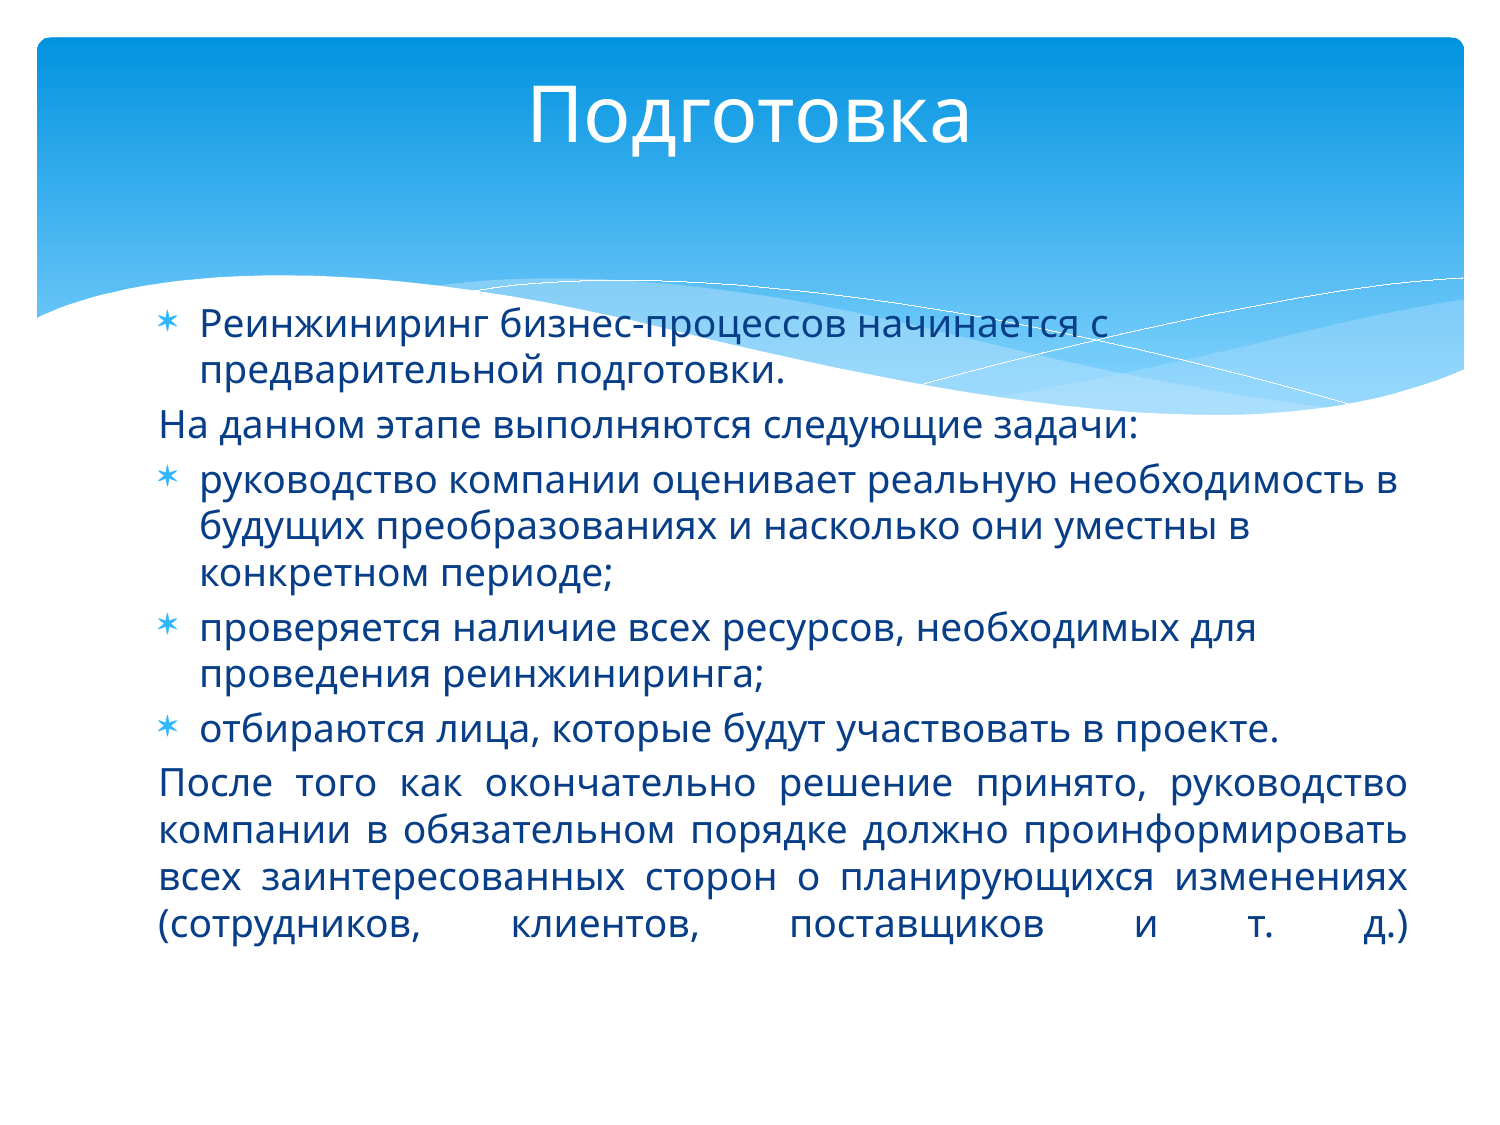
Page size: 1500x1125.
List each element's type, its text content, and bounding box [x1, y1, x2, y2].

list Реинжиниринг бизнес-процессов начинается с предварительной подготовки. На данном этапе выполняются следующие задачи: руководство компании оценивает реальную необходимость в будущих преобразованиях и насколько они уместны в конкретном периоде; проверяется наличие всех ресурсов, необходимых для проведения реинжиниринга; отбираются лица, которые будут участвовать в проекте. После того как окончательно решение принято, руководство компании в обязательном порядке должно проинформировать всех заинтересованных сторон о планирующихся изменениях (сотрудников, клиентов, поставщиков и т. д.) [143, 290, 1424, 1005]
title Подготовка [75, 55, 1425, 261]
